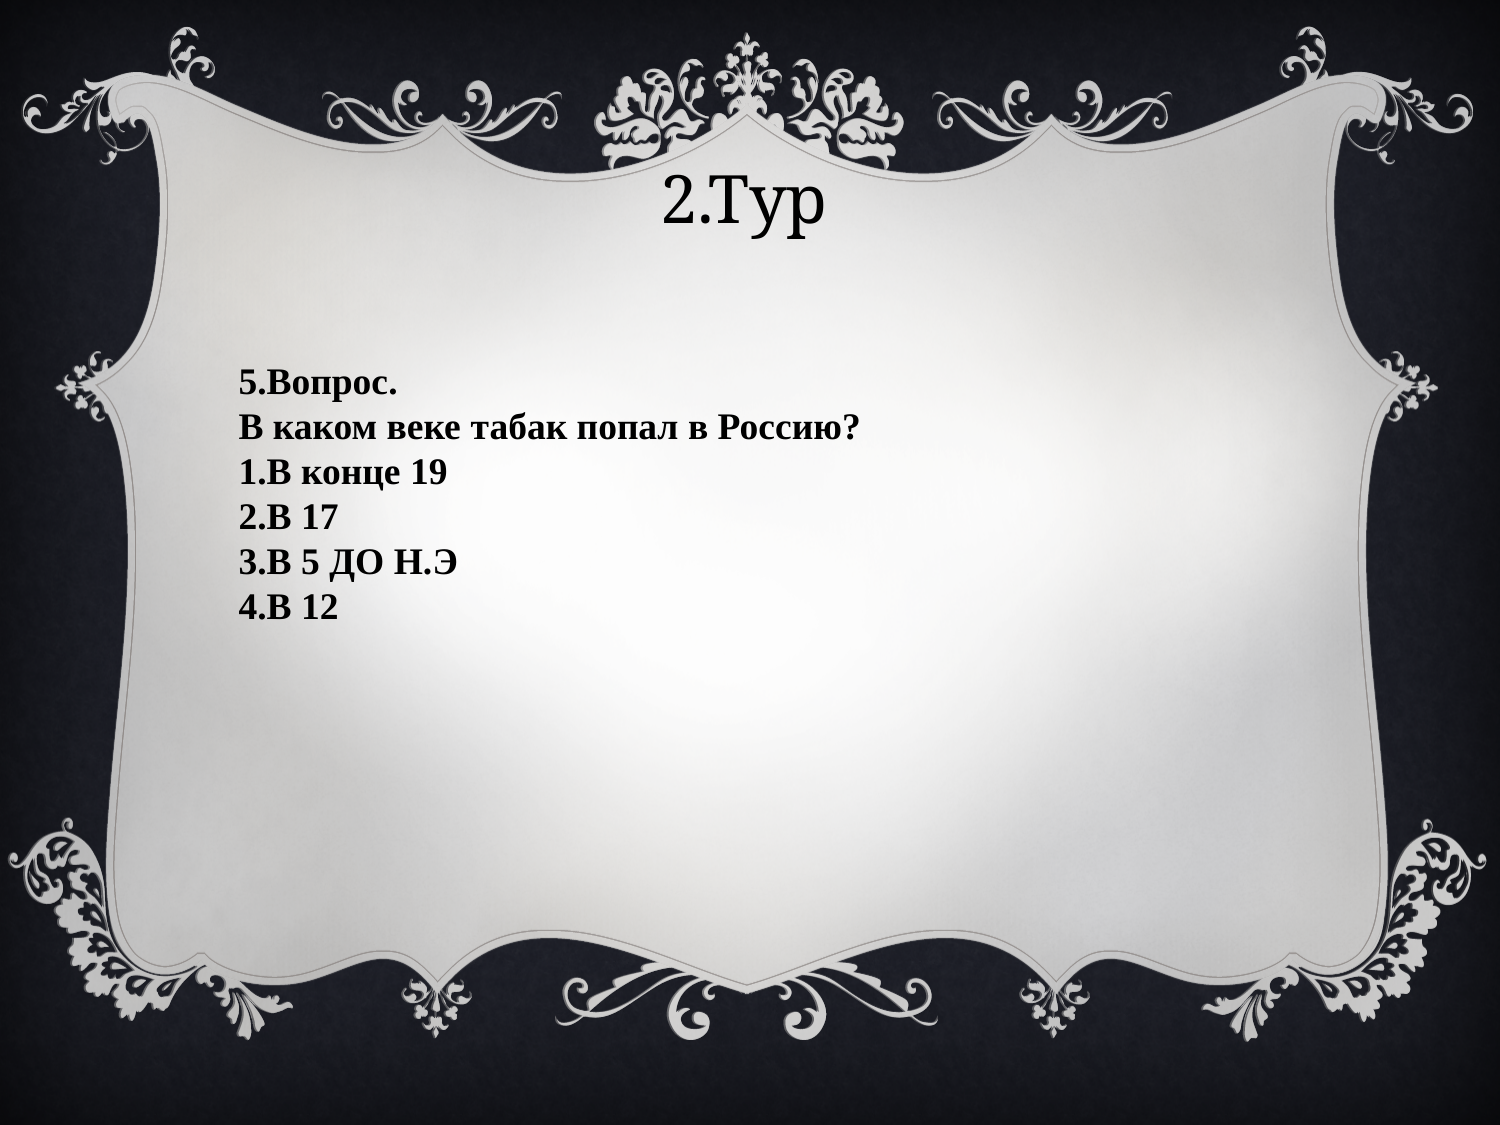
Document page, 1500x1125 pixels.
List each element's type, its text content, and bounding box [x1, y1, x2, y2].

picture [0, 0, 1500, 1125]
text_box 2.Тур [645, 148, 843, 244]
text_box 5.Вопрос. В каком веке табак попал в Россию? 1.В конце 19 2.В 17 3.В 5 ДО Н.Э 4.В 12 [223, 349, 1264, 635]
